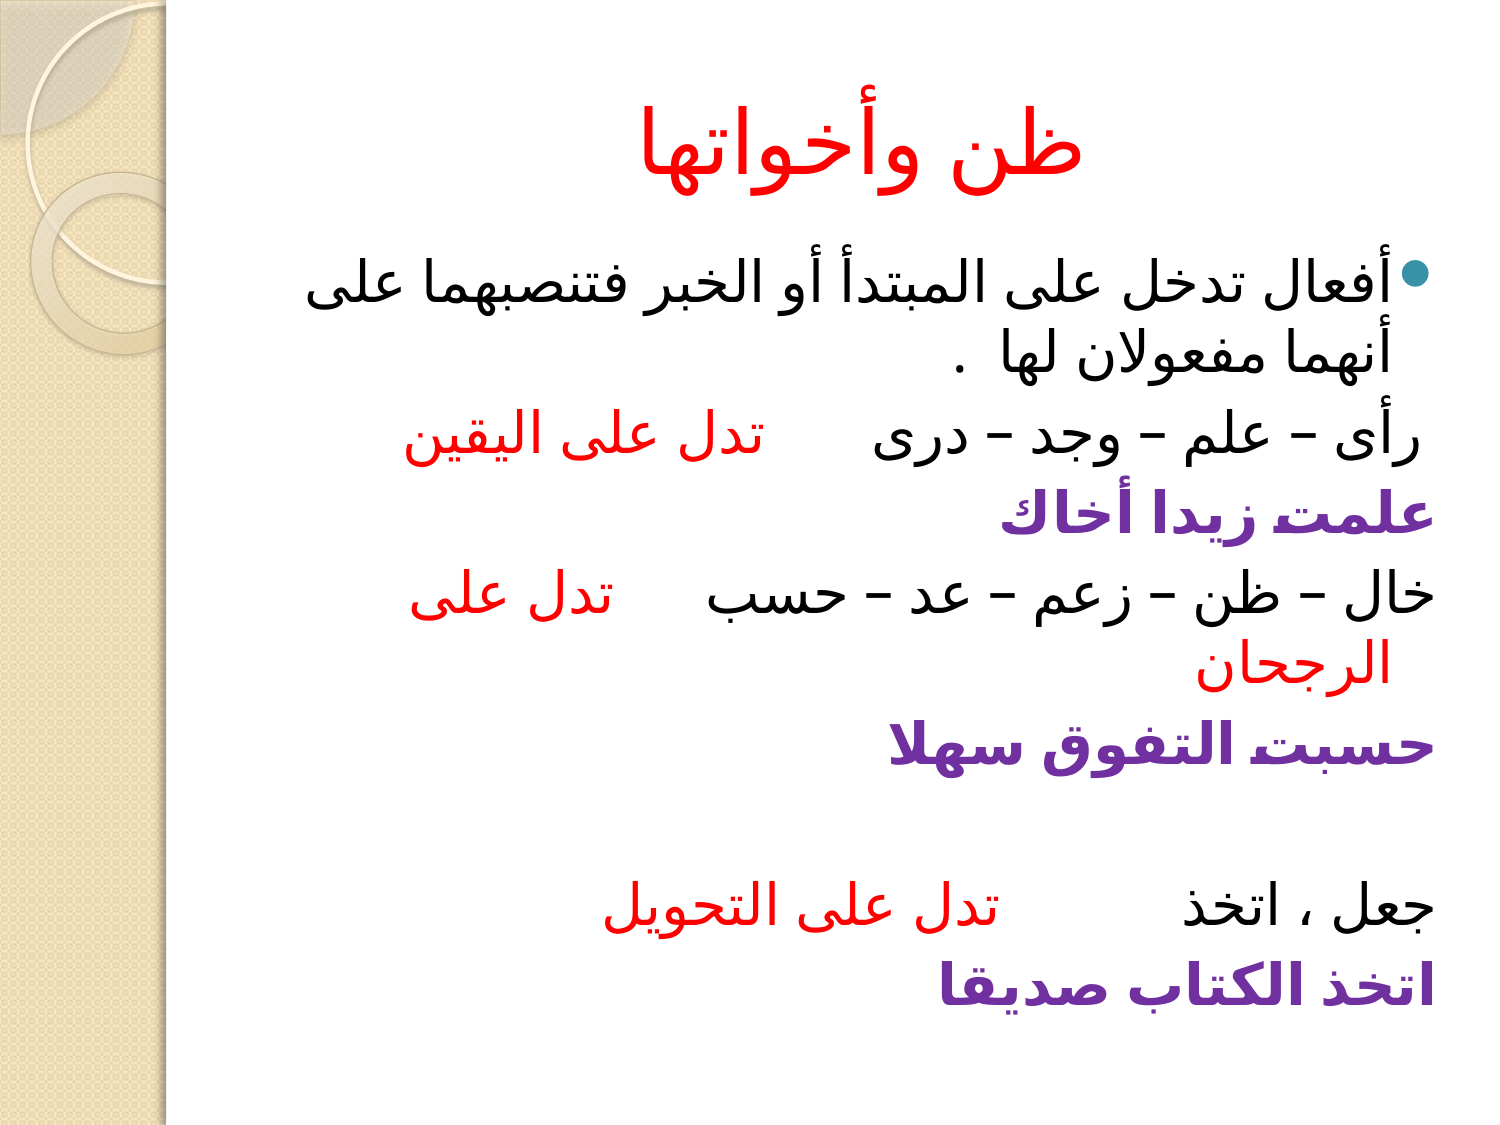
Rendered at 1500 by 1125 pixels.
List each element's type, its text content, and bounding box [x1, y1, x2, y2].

title ظن وأخواتها [235, 45, 1466, 233]
list أفعال تدخل على المبتدأ أو الخبر فتنصبهما على أنهما مفعولان لها . رأى – علم – وجد – درى تدل على اليقين علمت زيدا أخاك خال – ظن – زعم – عد – حسب تدل على الرجحان حسبت التفوق سهلا جعل ، اتخذ تدل على التحويل اتخذ الكتاب صديقا [235, 237, 1466, 1025]
